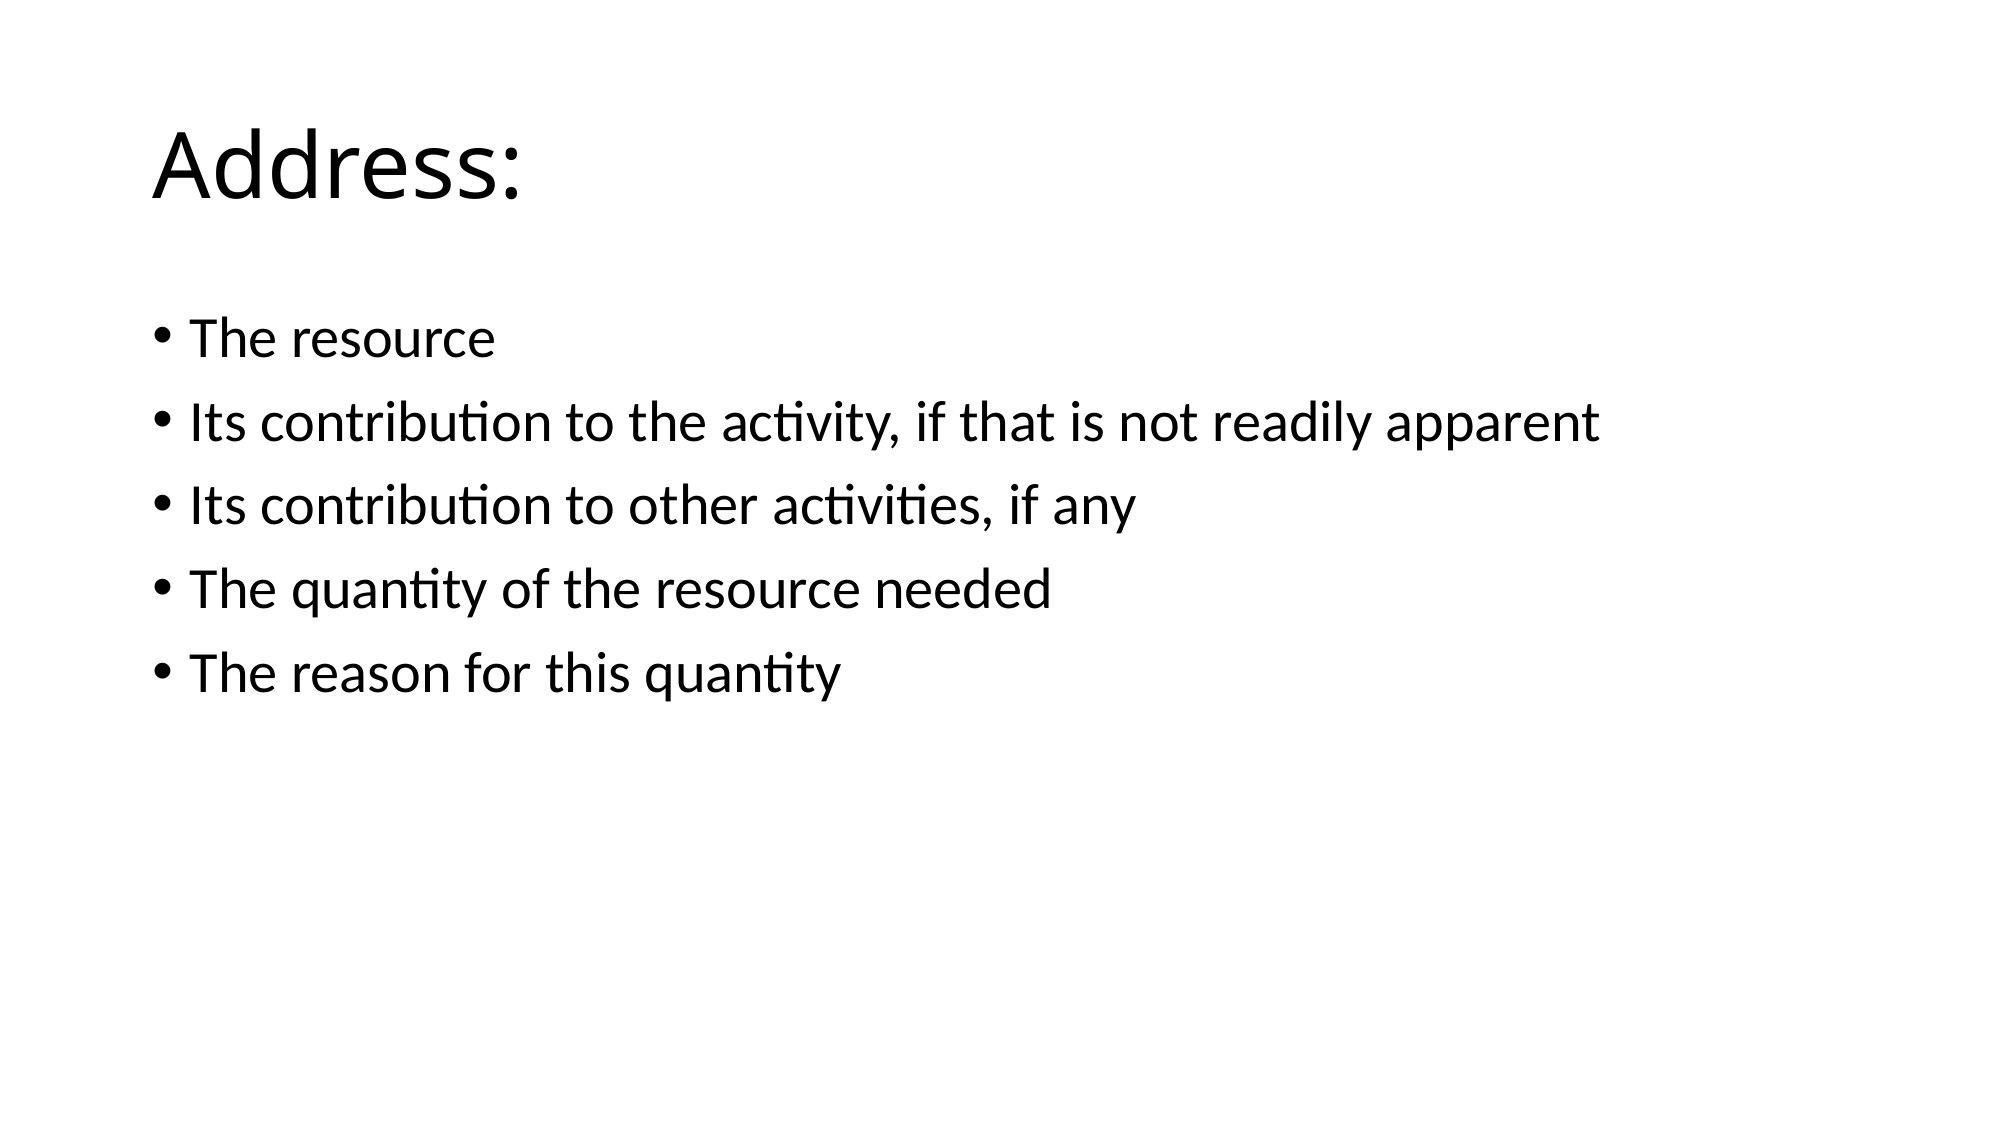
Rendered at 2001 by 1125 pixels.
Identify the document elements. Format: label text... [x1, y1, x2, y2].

list The resource Its contribution to the activity, if that is not readily apparent Its contribution to other activities, if any The quantity of the resource needed The reason for this quantity [137, 299, 1863, 1014]
title Address: [137, 59, 1863, 278]
